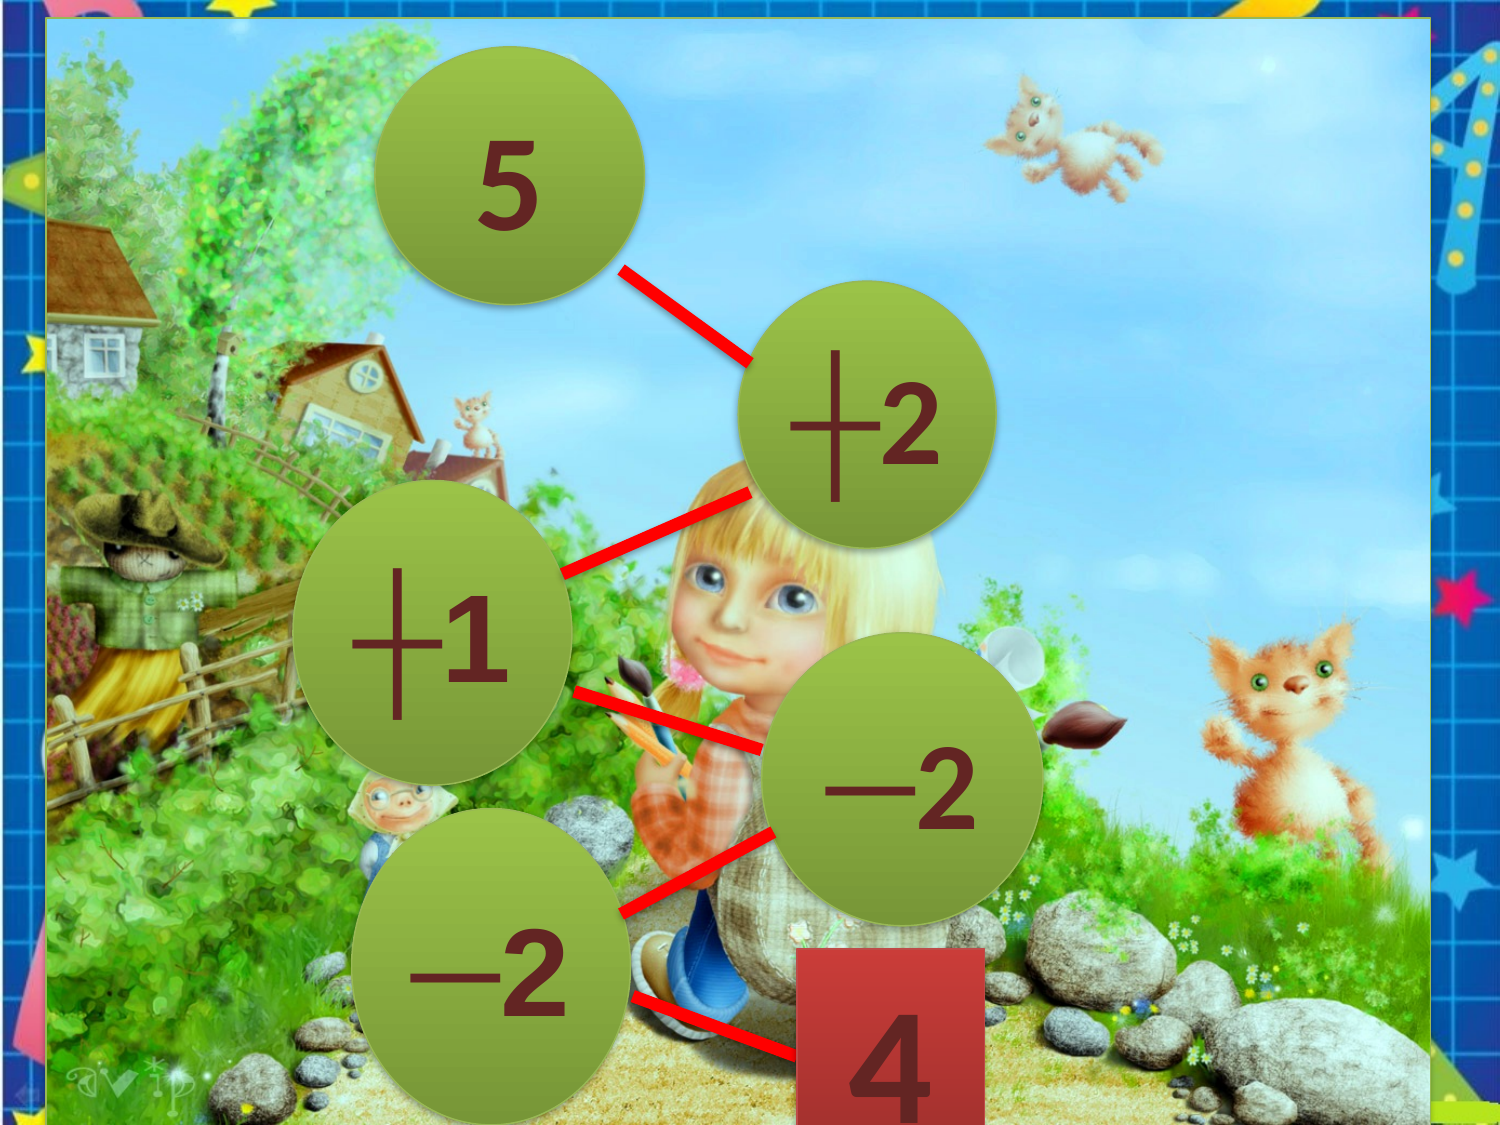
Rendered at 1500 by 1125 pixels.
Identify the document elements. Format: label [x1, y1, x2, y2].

picture [0, 0, 1500, 1125]
text_box [562, 491, 751, 575]
text_box [573, 691, 762, 751]
text_box [620, 269, 751, 364]
text_box [632, 995, 798, 1058]
text_box [620, 831, 774, 915]
